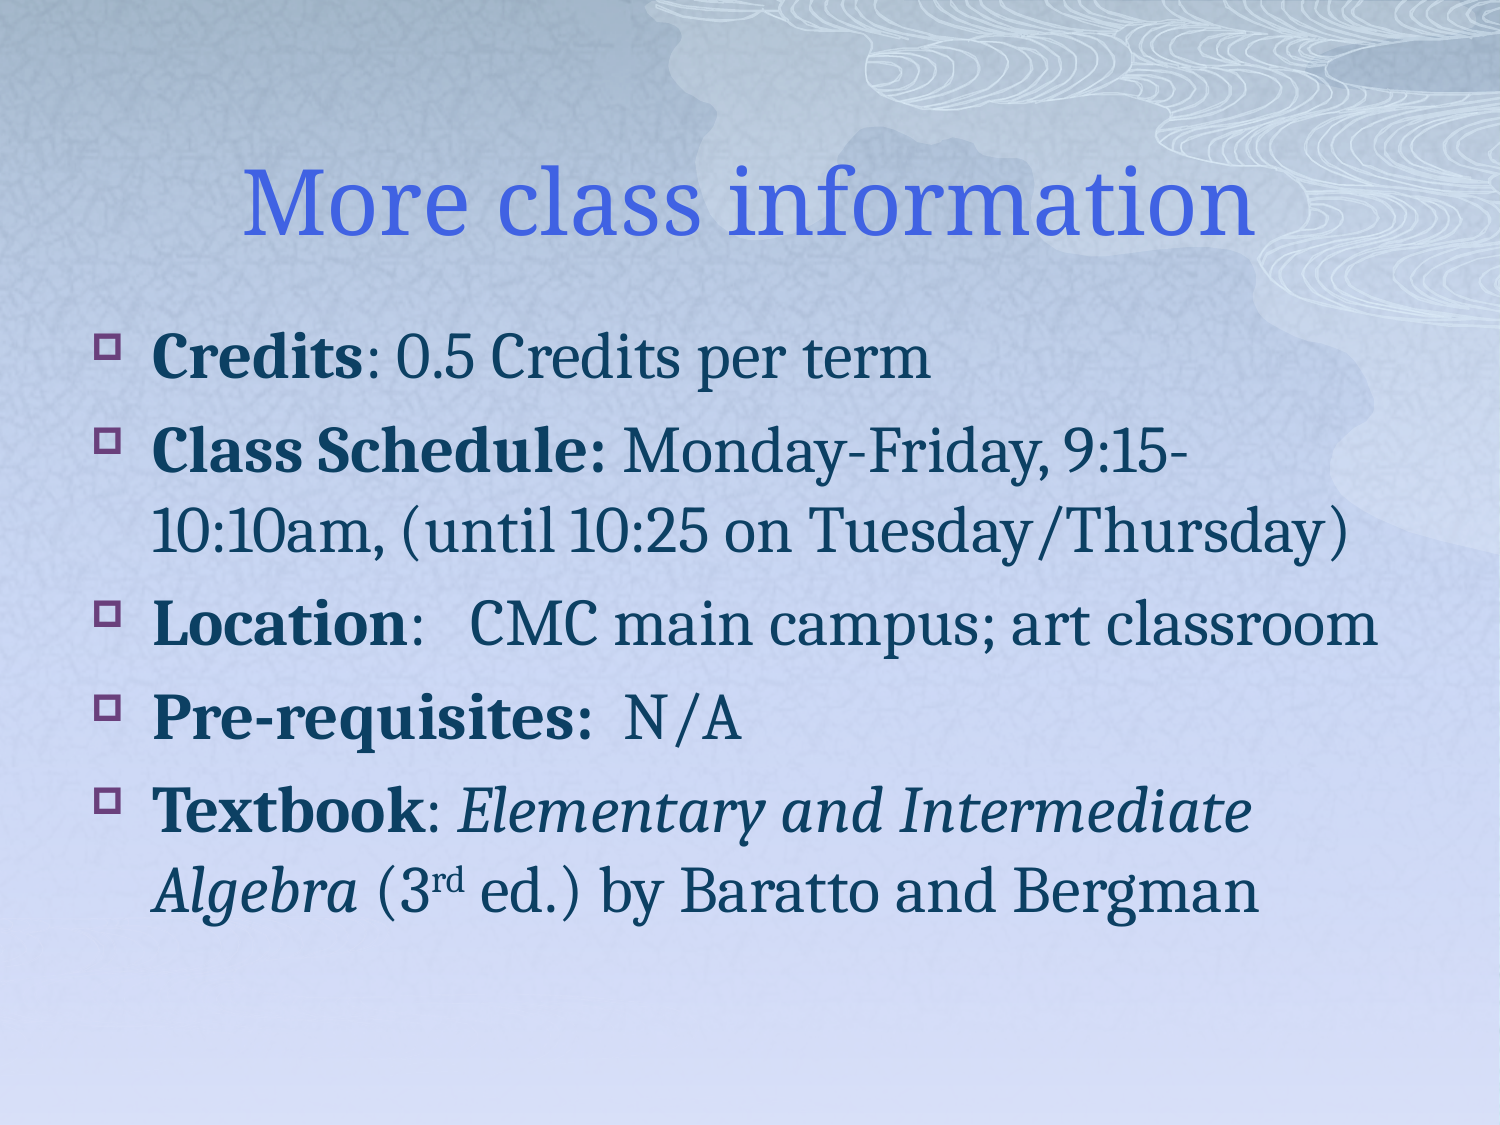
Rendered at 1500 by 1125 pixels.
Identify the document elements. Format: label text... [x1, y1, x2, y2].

list Credits: 0.5 Credits per term Class Schedule: Monday-Friday, 9:15-10:10am, (until 10:25 on Tuesday/Thursday) Location: CMC main campus; art classroom Pre-requisites: N/A Textbook: Elementary and Intermediate Algebra (3rd ed.) by Baratto and Bergman [76, 304, 1430, 1032]
title More class information [75, 105, 1425, 293]
